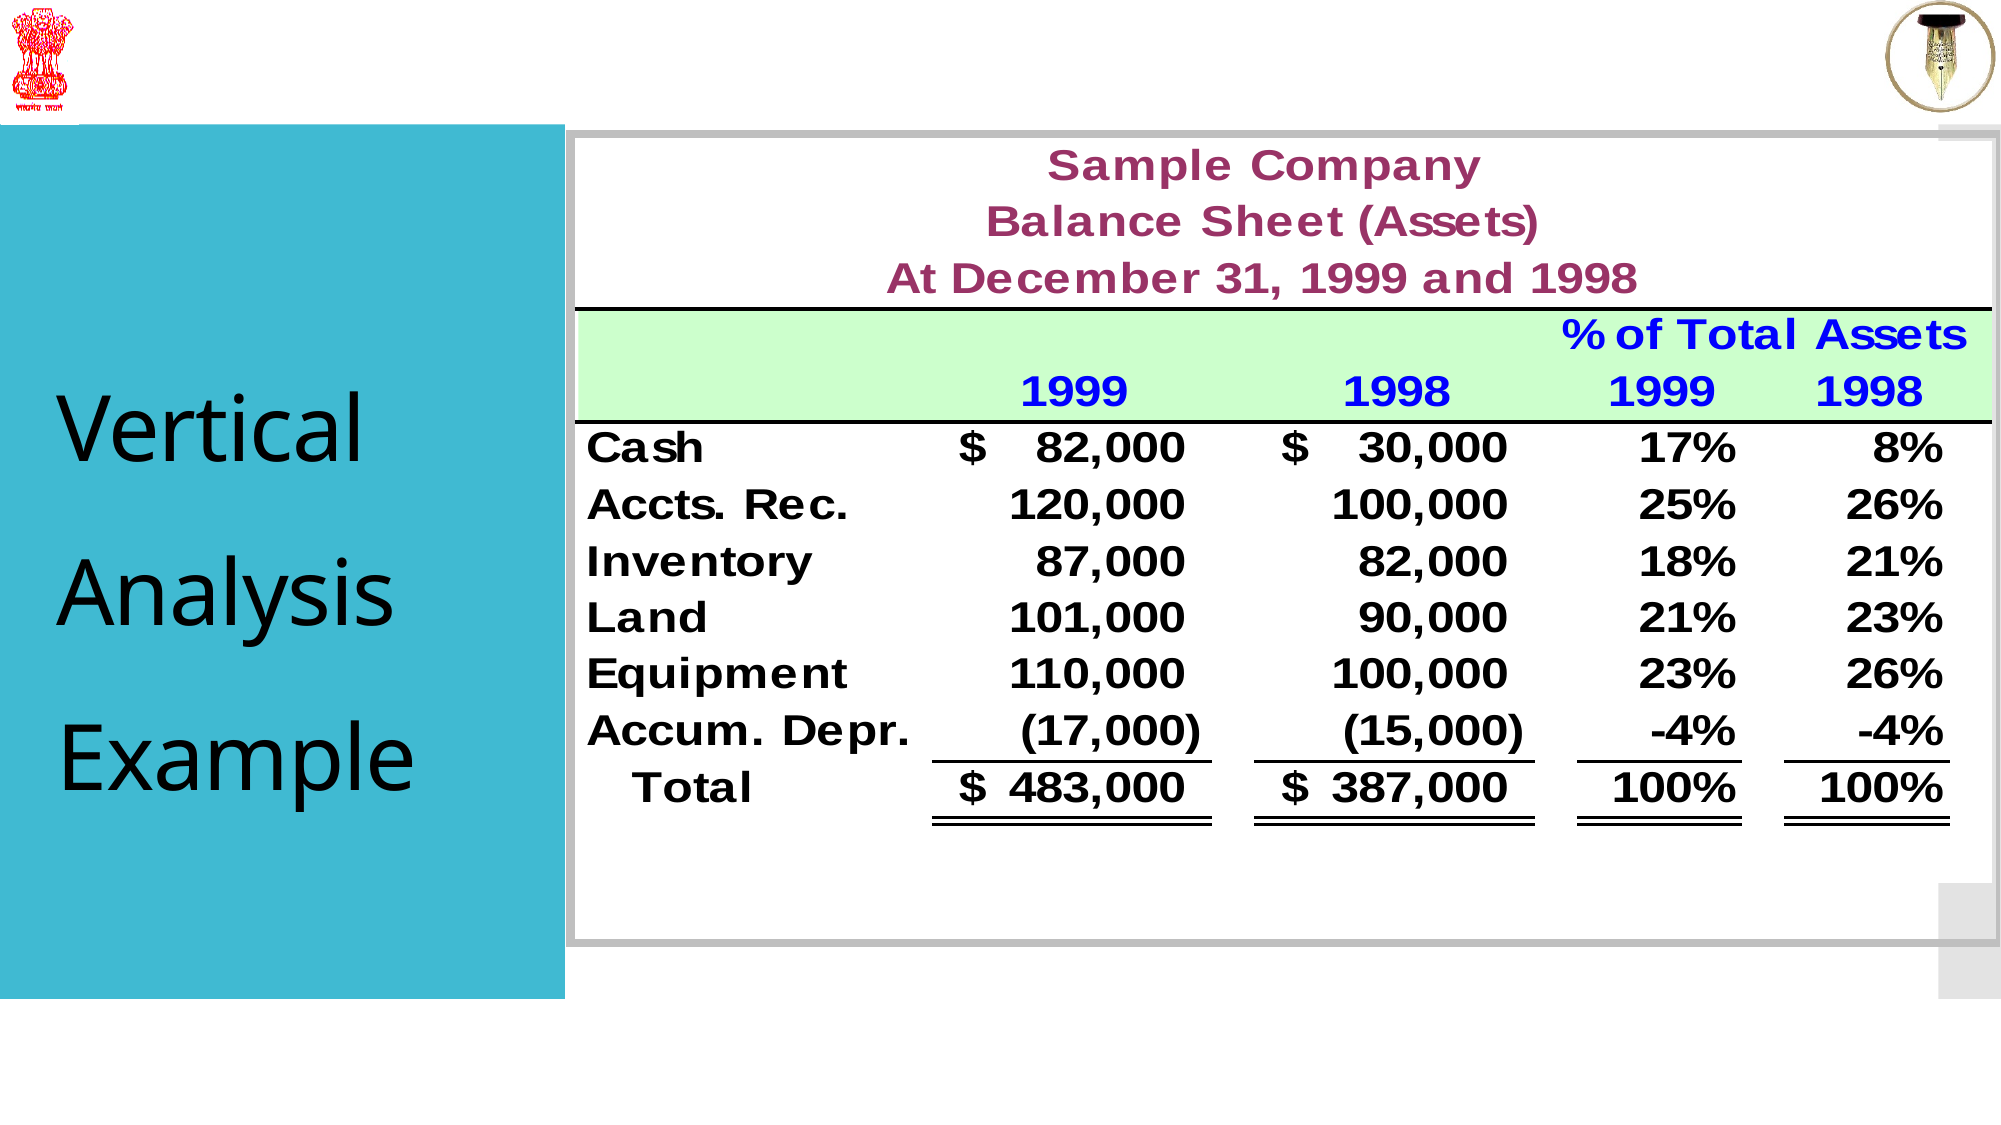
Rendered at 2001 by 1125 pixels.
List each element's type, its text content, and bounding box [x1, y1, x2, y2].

picture [1884, 0, 1996, 113]
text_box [574, 137, 1996, 940]
title Vertical Analysis Example [41, 184, 525, 940]
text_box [0, 0, 79, 125]
